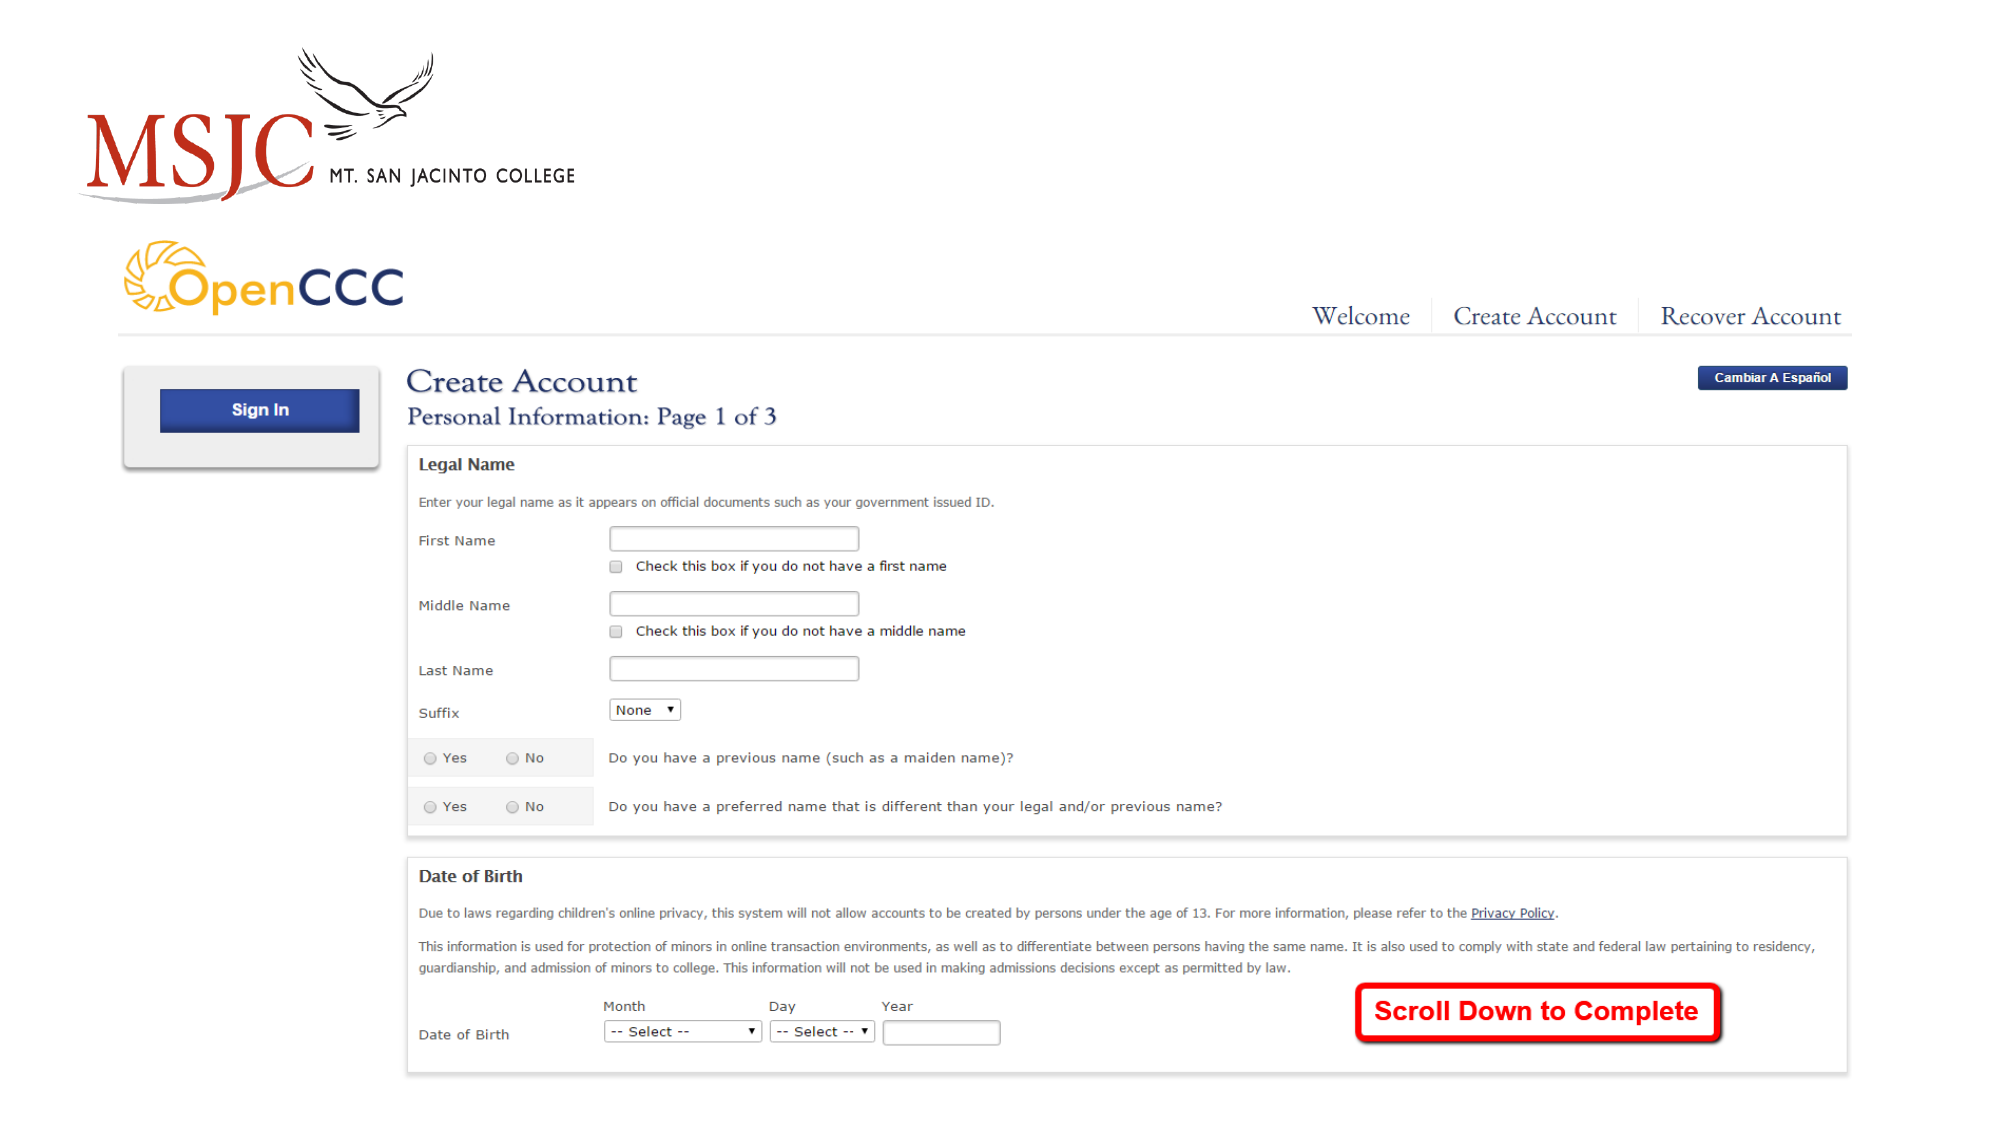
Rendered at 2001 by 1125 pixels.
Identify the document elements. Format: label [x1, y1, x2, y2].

picture [118, 237, 1852, 1081]
picture [77, 47, 576, 204]
